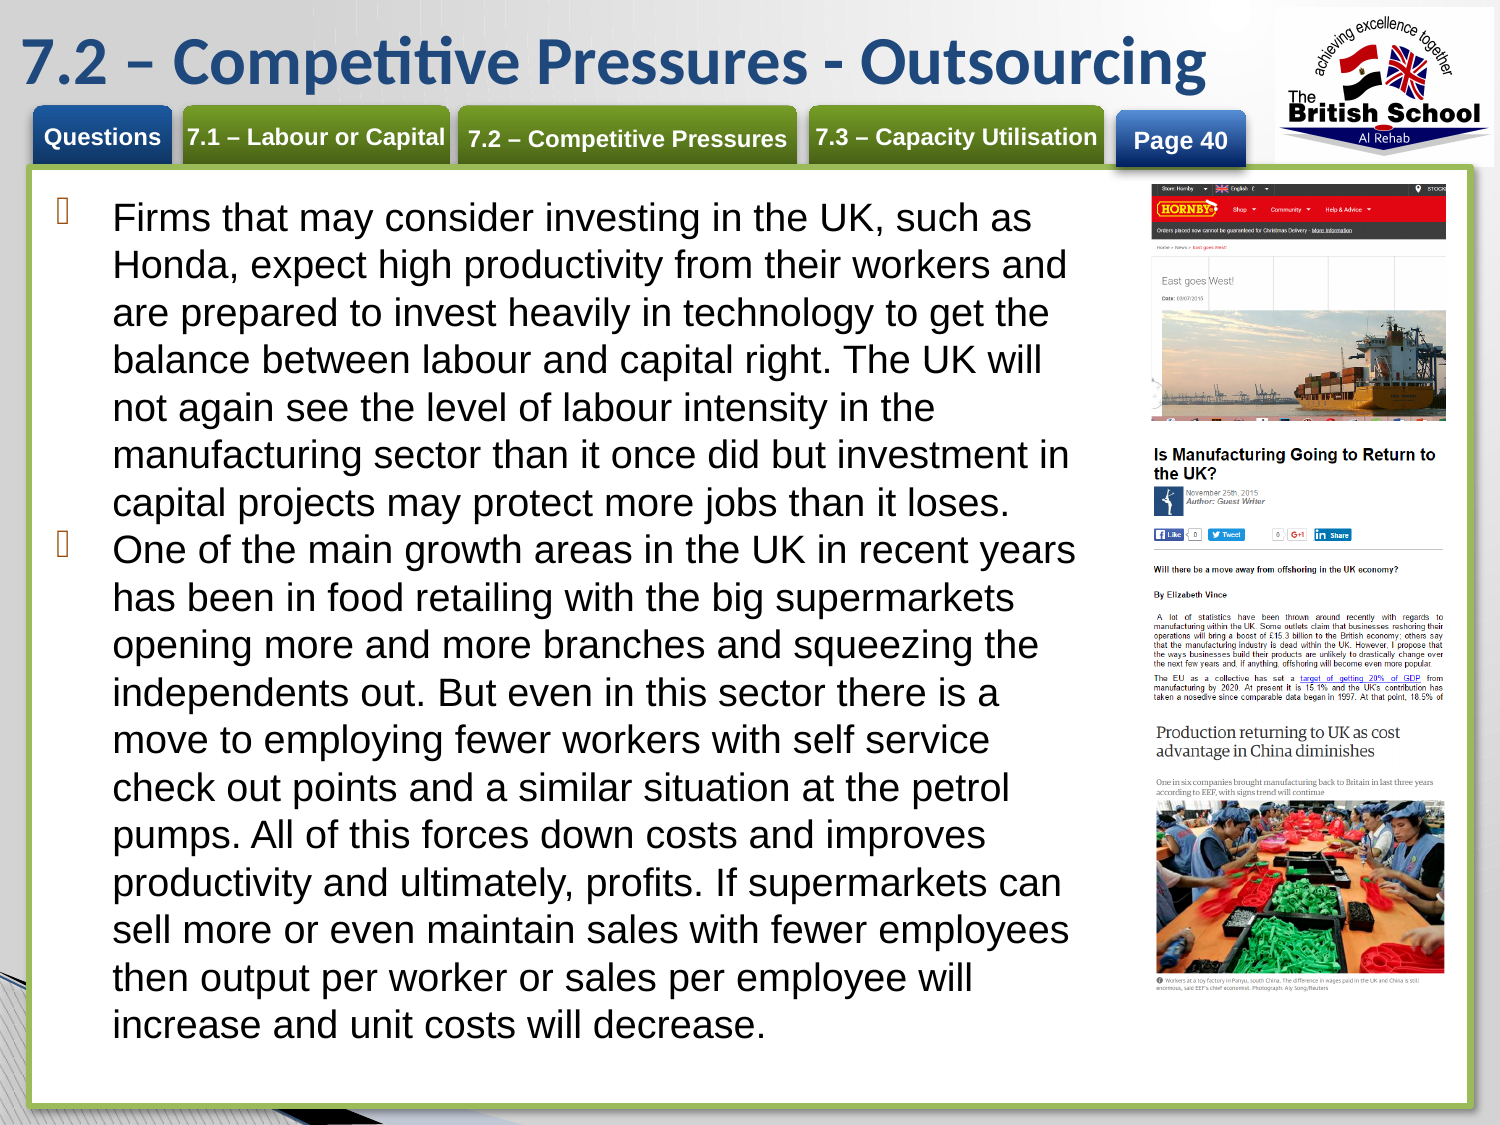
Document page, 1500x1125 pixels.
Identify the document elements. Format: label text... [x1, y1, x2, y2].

picture [1151, 184, 1446, 421]
text_box Page 40 [1116, 109, 1247, 167]
text_box Firms that may consider investing in the UK, such as Honda, expect high productivity from their workers and are prepared to invest heavily in technology to get the balance between labour and capital right. The UK will not again see the level of labour intensity in the manufacturing sector than it once did but investment in capital projects may protect more jobs than it loses. One of the main growth areas in the UK in recent years has been in food retailing with the big supermarkets opening more and more branches and squeezing the independents out. But even in this sector there is a move to employing fewer workers with self service check out points and a similar situation at the petrol pumps. All of this forces down costs and improves productivity and ultimately, profits. If supermarkets can sell more or even maintain sales with fewer employees then output per worker or sales per employee will increase and unit costs will decrease. [41, 184, 1117, 1054]
picture [1151, 444, 1446, 702]
picture [1275, 7, 1495, 167]
picture [1151, 724, 1446, 992]
title 7.2 – Competitive Pressures - Outsourcing [5, 11, 1270, 102]
picture [281, 1114, 303, 1125]
